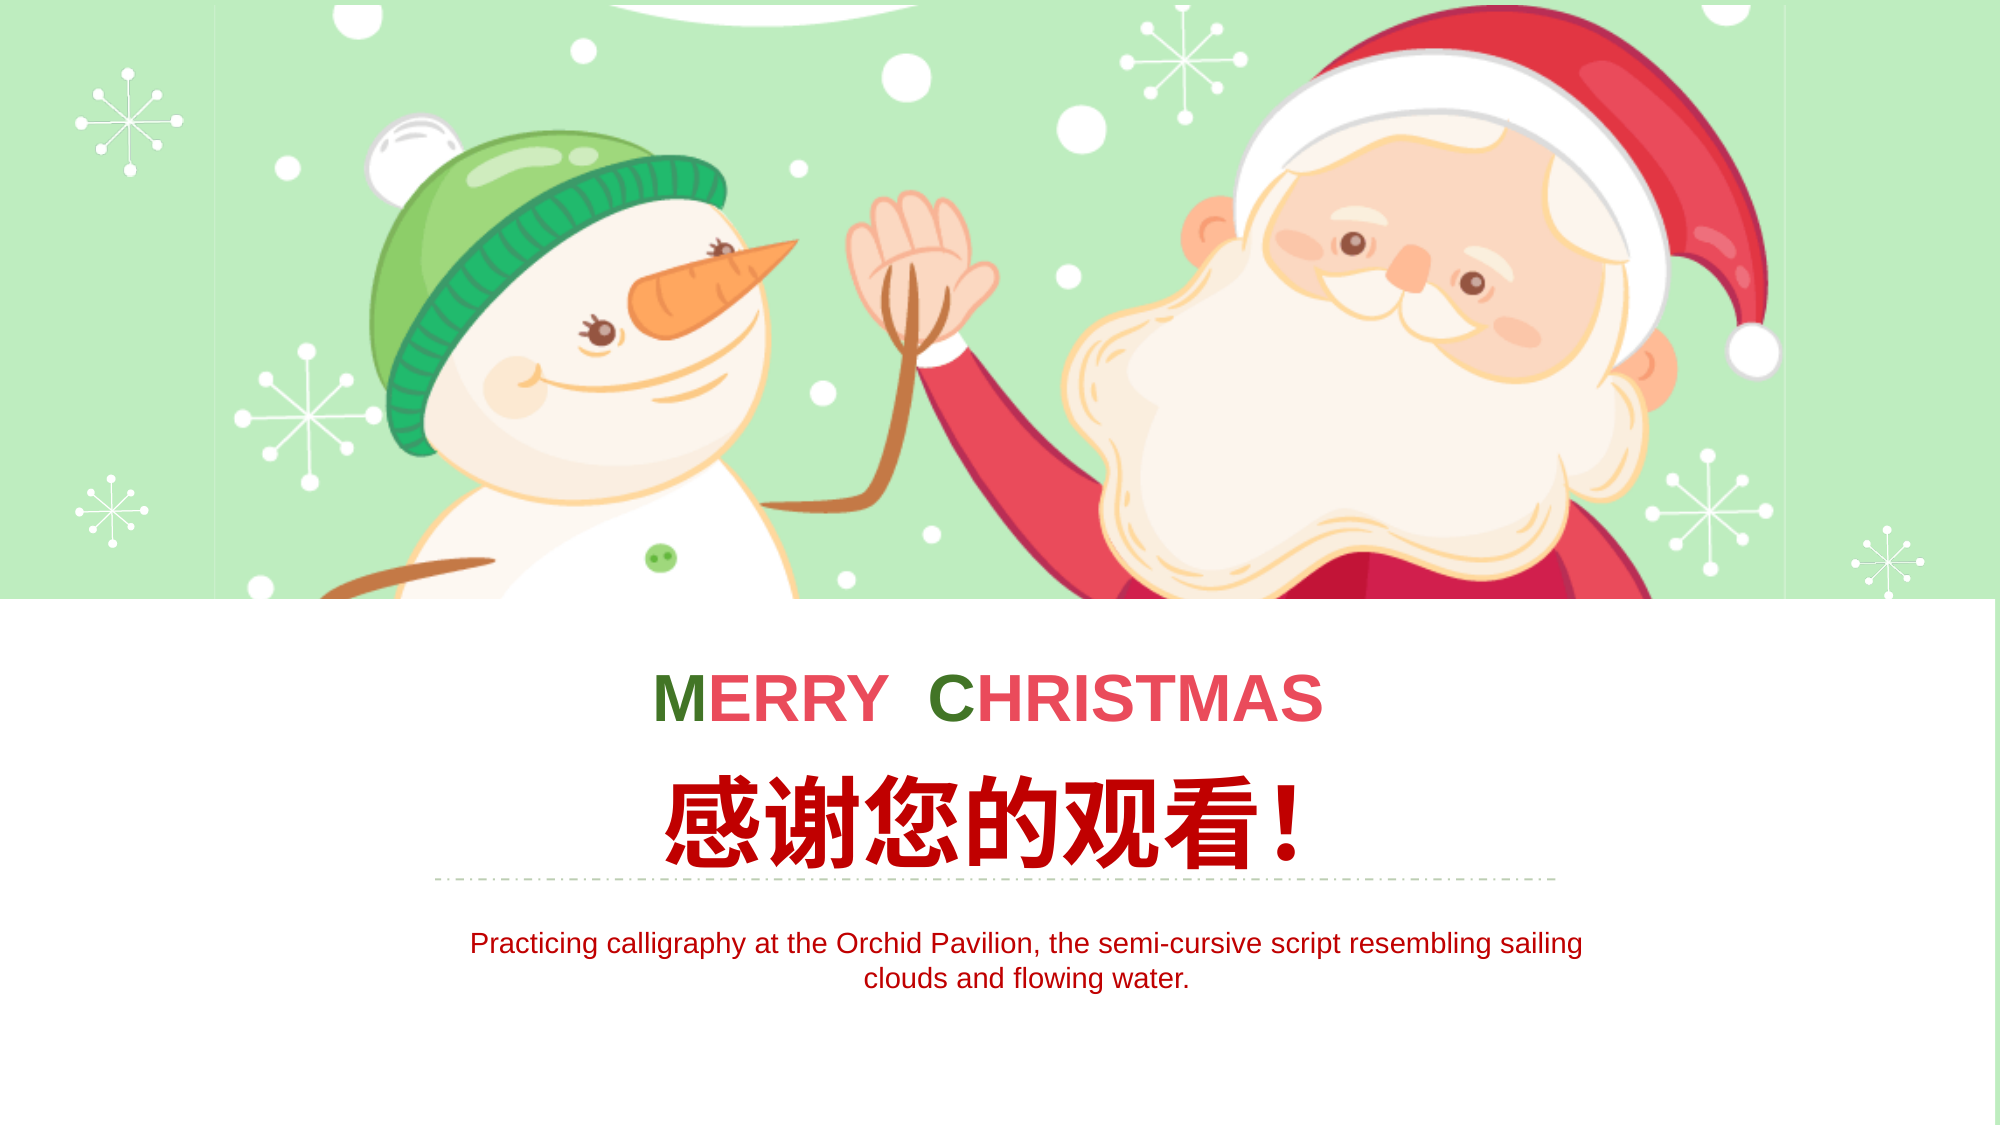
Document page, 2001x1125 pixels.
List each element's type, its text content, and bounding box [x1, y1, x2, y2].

picture [1851, 525, 1925, 600]
picture [214, 4, 1786, 666]
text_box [435, 879, 1601, 1003]
picture [75, 474, 149, 549]
text_box MERRY CHRISTMAS [637, 666, 1391, 743]
text_box [0, 598, 1996, 1125]
text_box 感谢您的观看！ [647, 752, 1381, 879]
picture [75, 67, 184, 177]
